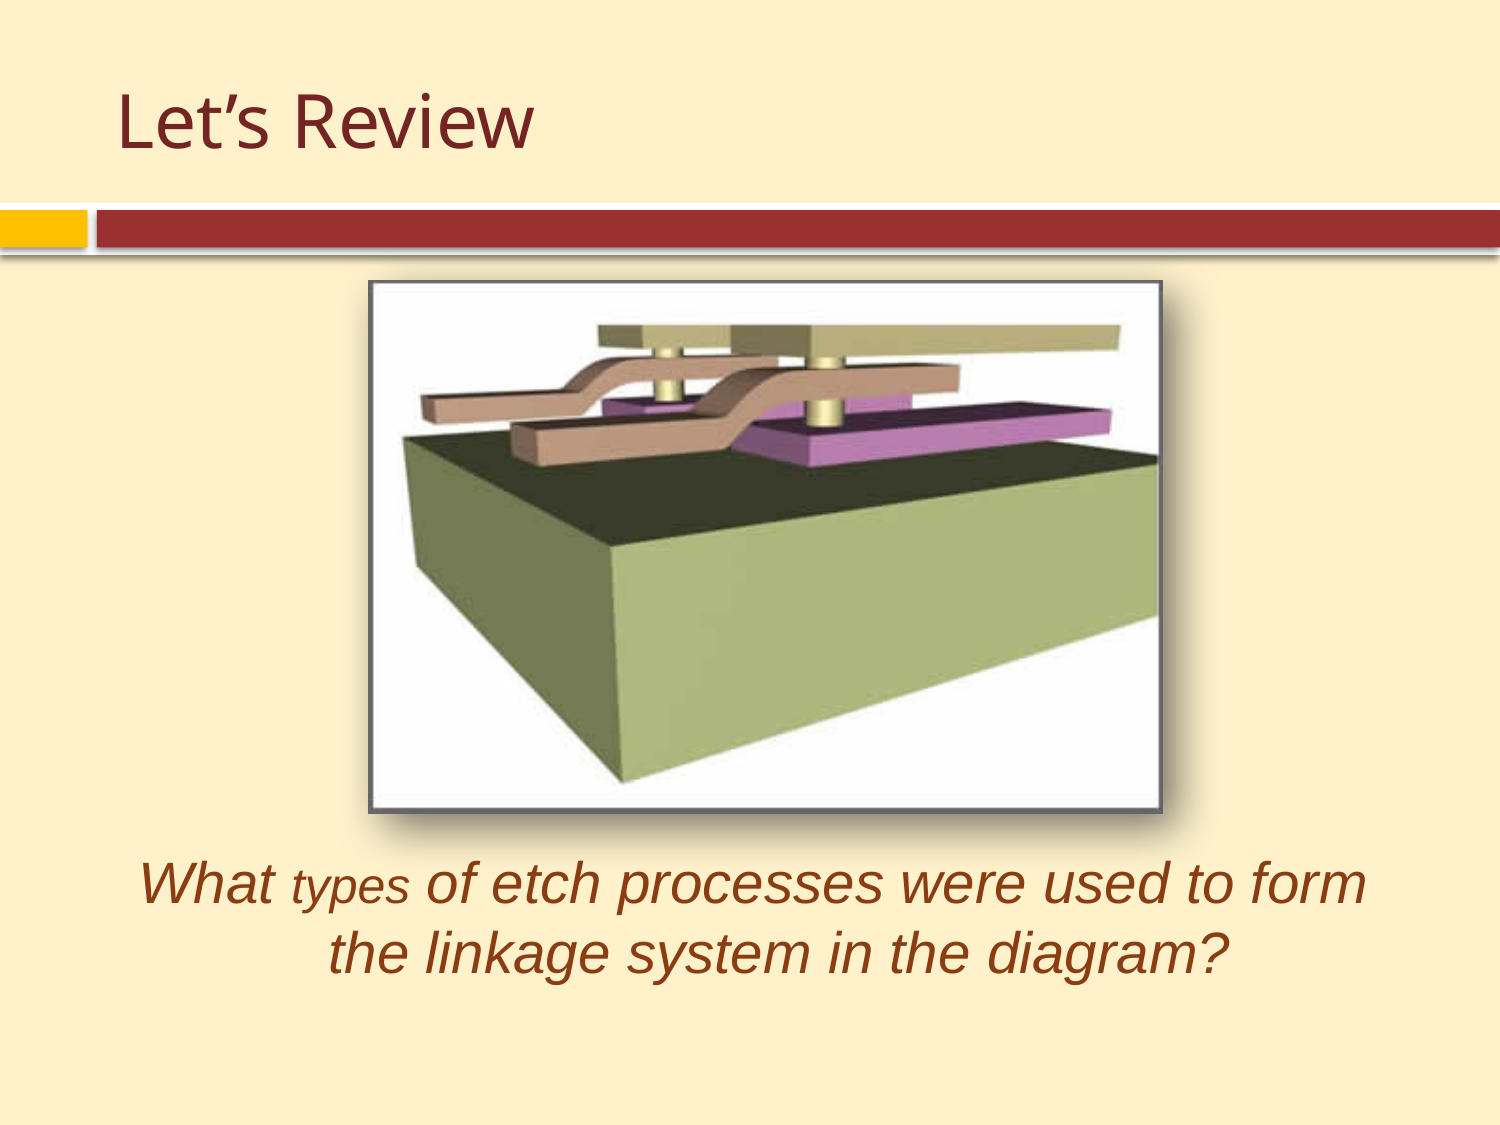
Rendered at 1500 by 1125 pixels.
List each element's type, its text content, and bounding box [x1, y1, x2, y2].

title Let’s Review [100, 37, 1438, 200]
picture [367, 279, 1164, 815]
list What types of etch processes were used to form the linkage system in the diagram? [85, 838, 1423, 1050]
